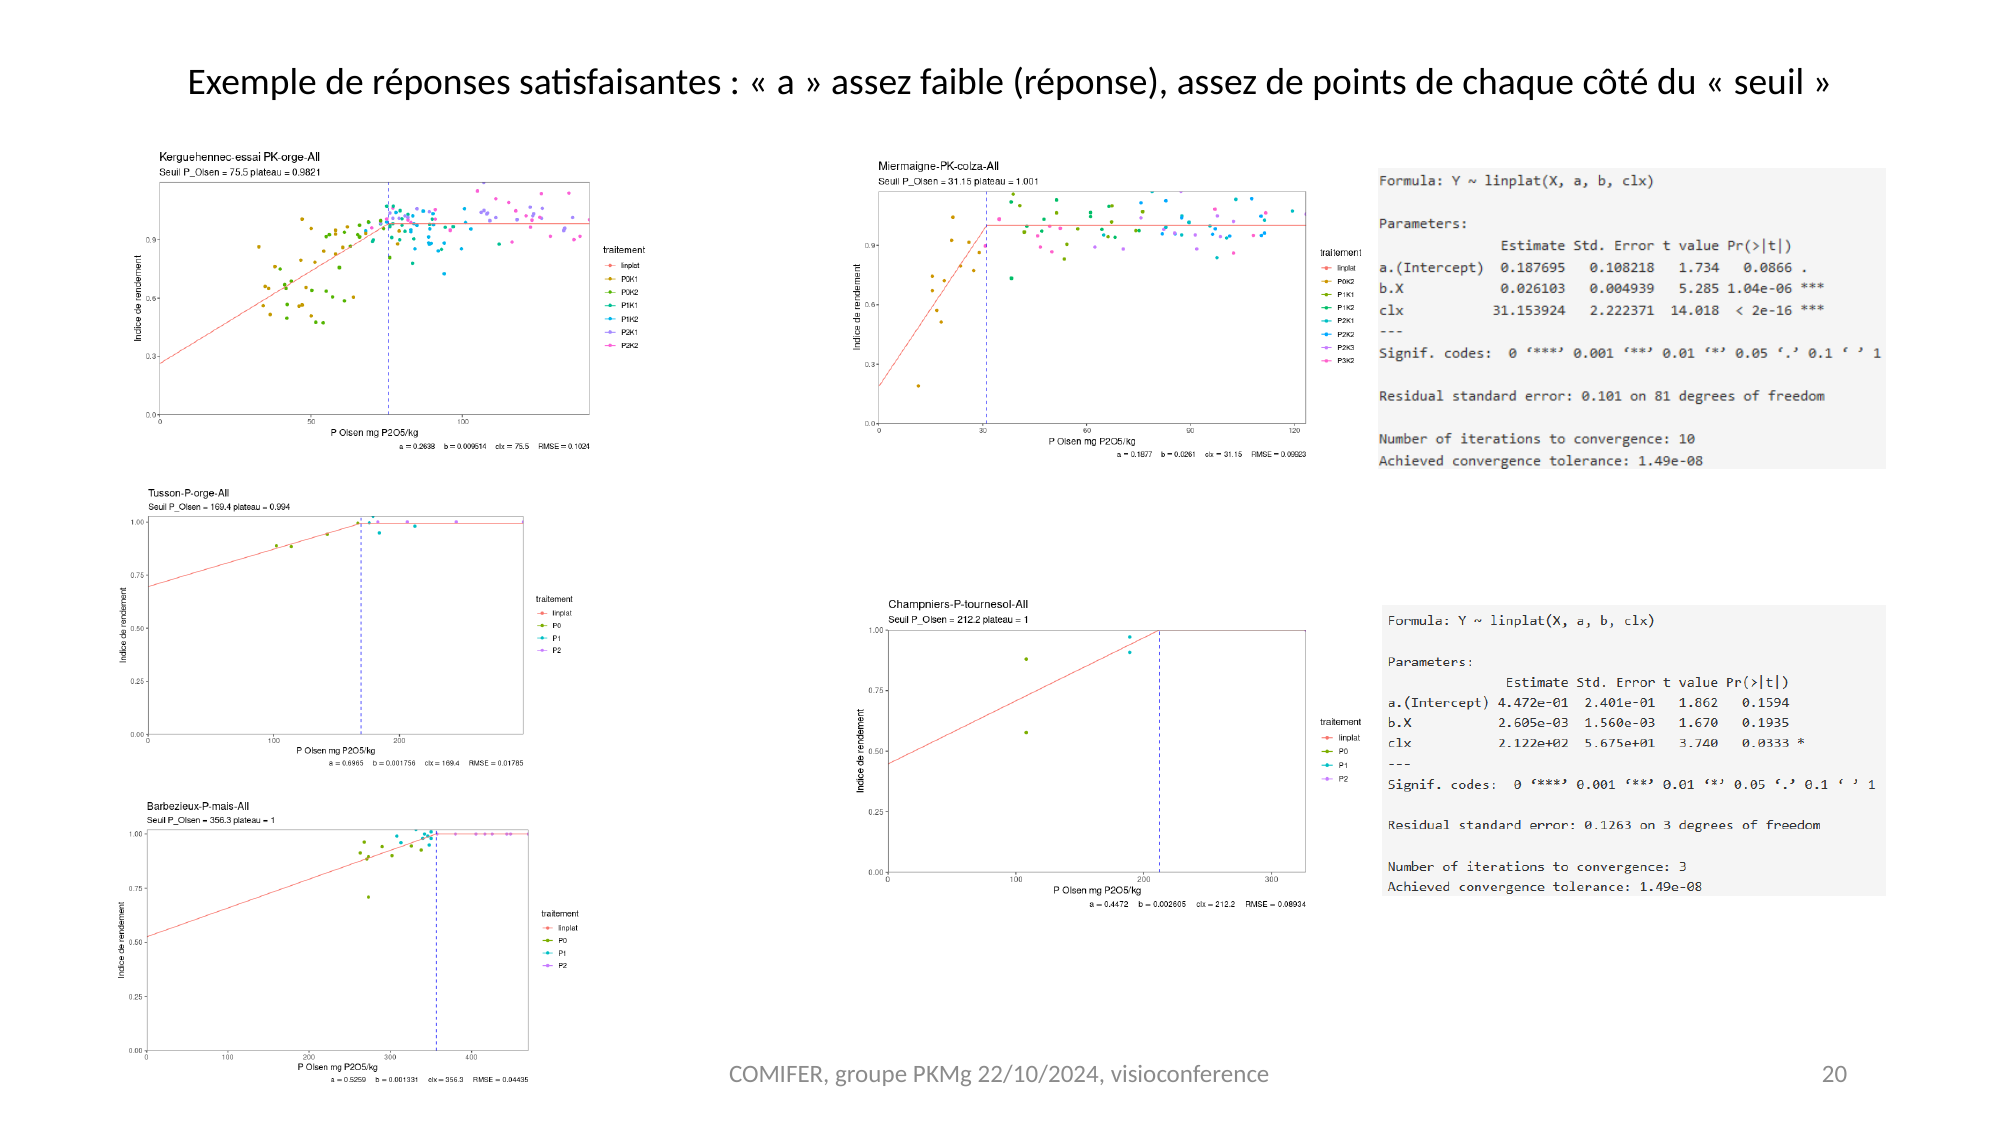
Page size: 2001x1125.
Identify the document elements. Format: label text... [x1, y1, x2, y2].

picture [114, 795, 580, 1086]
picture [851, 590, 1367, 911]
picture [846, 155, 1367, 458]
picture [1382, 605, 1886, 896]
picture [133, 145, 650, 454]
picture [1378, 168, 1886, 469]
picture [112, 482, 578, 767]
slide_number 20 [1412, 1042, 1863, 1103]
footer COMIFER, groupe PKMg 22/10/2024, visioconference [662, 1042, 1338, 1103]
text_box Exemple de réponses satisfaisantes : « a » assez faible (réponse), assez de points de chaque côté du « seuil » [172, 49, 1856, 110]
